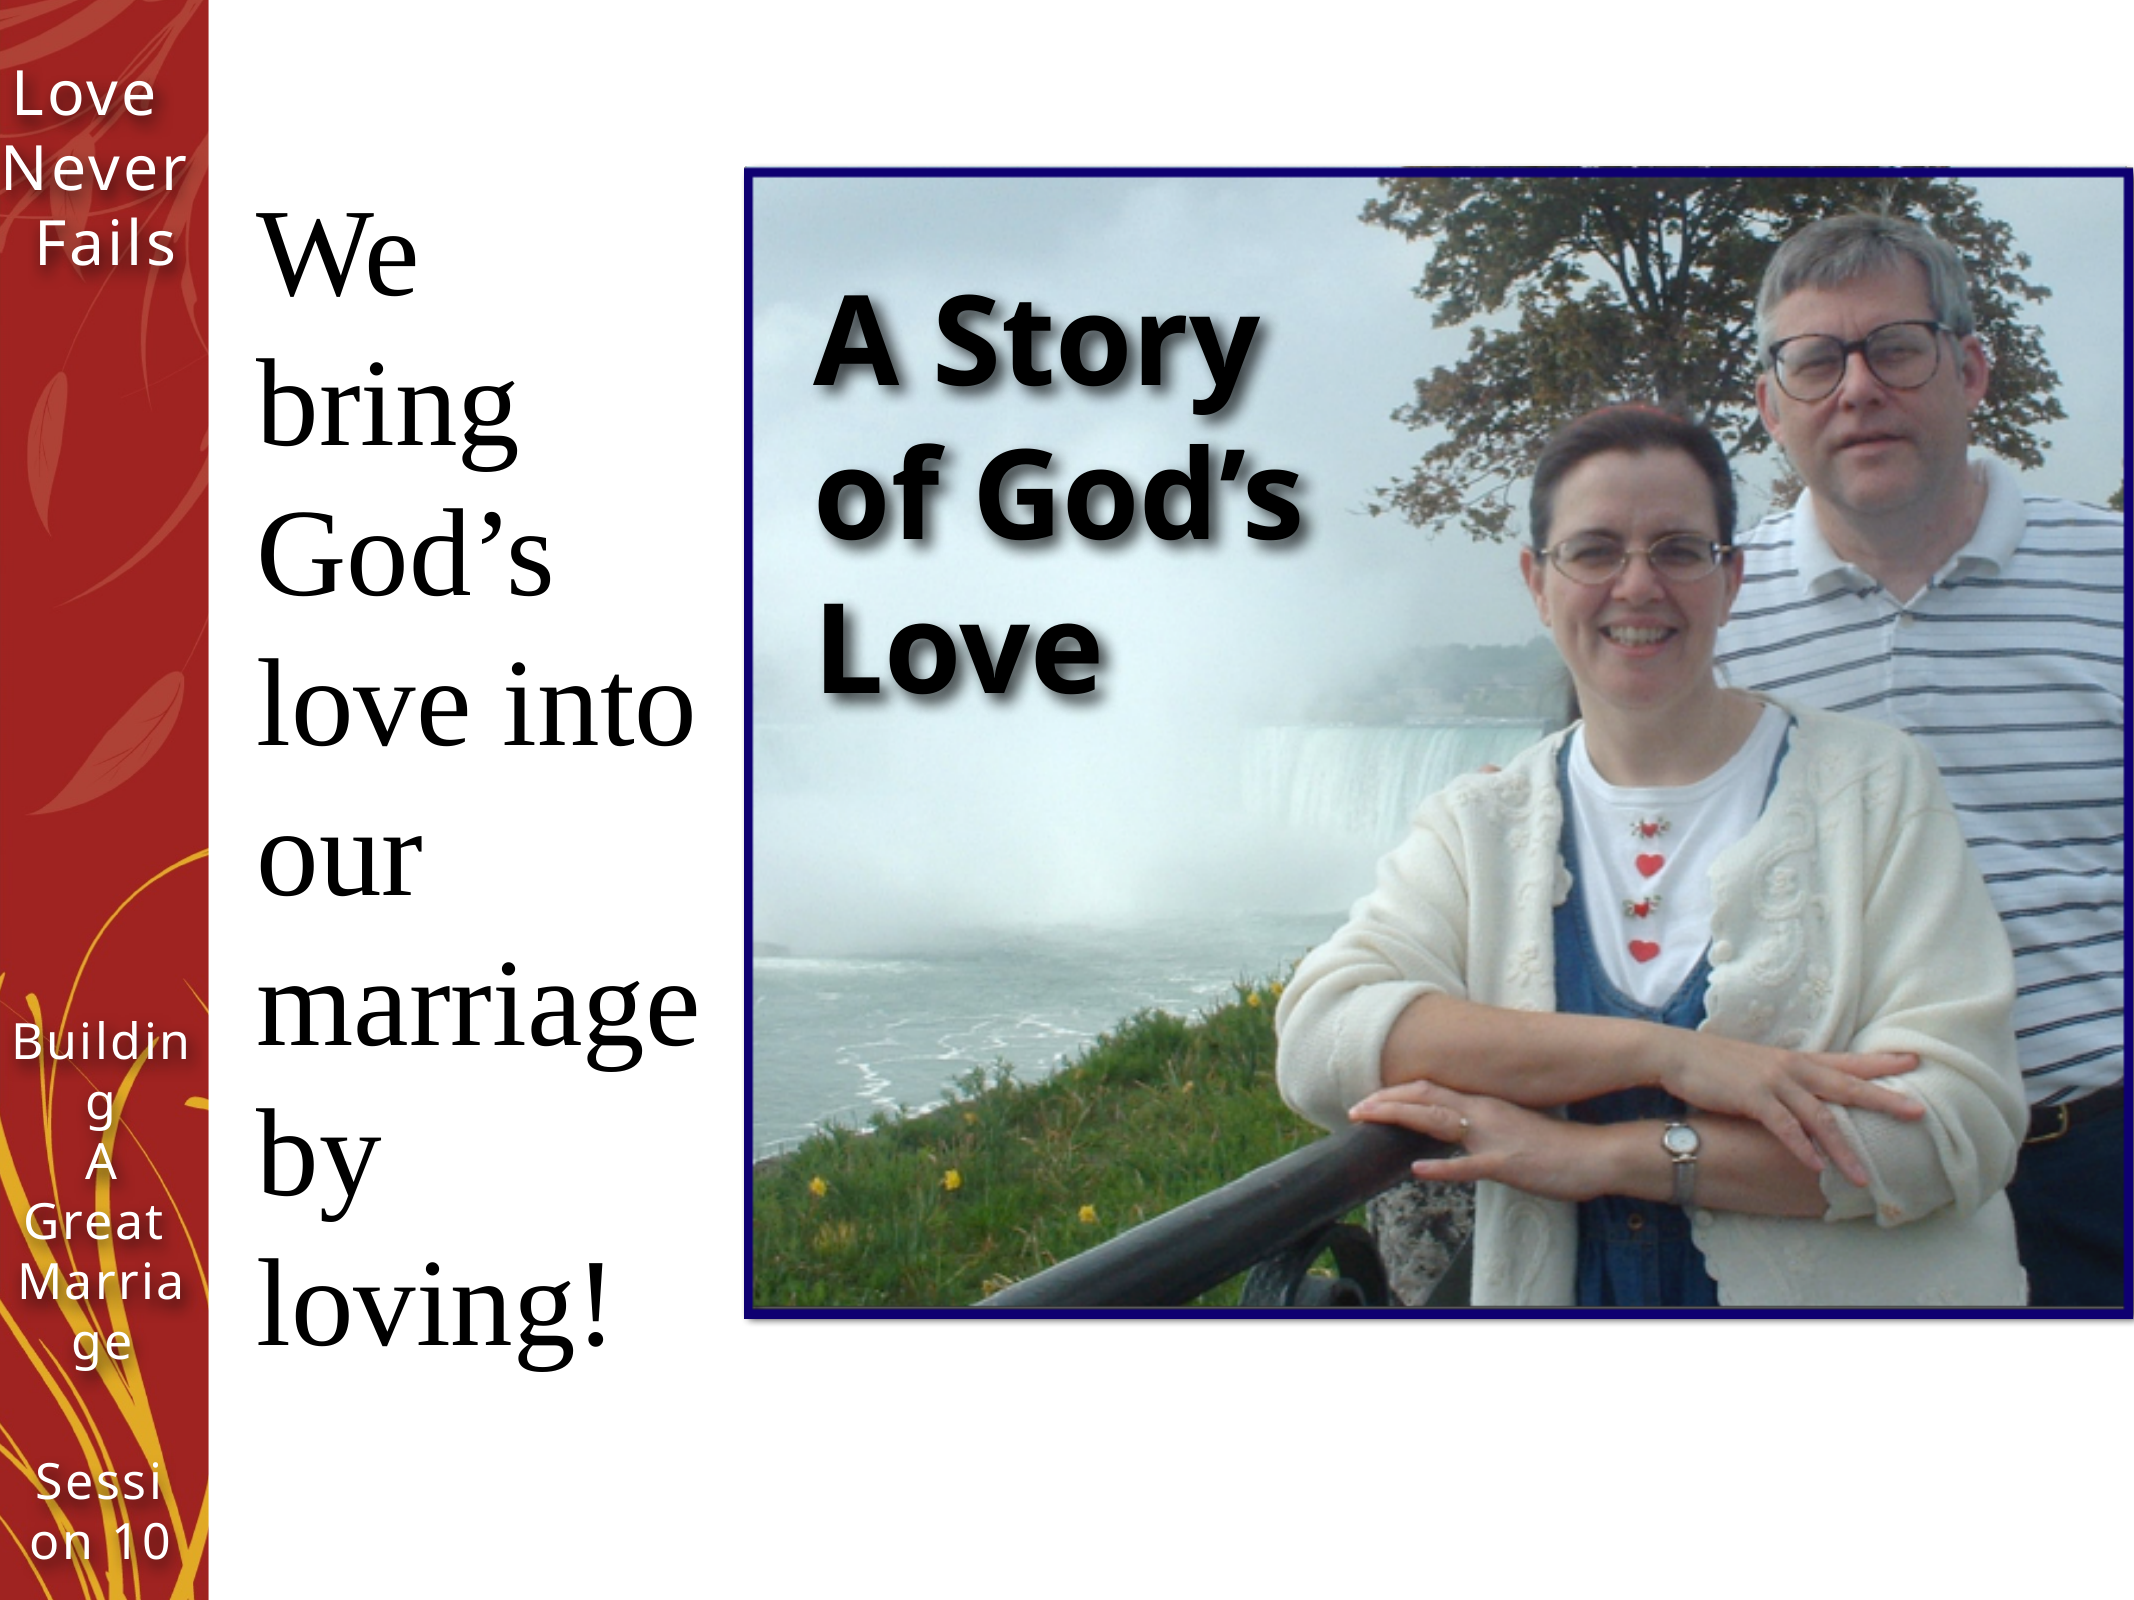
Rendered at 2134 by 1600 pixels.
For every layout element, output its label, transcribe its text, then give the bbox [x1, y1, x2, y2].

picture [744, 166, 2134, 1319]
picture [0, 0, 208, 1600]
text_box We bring God’s love into our marriage by loving! [248, 161, 774, 1379]
